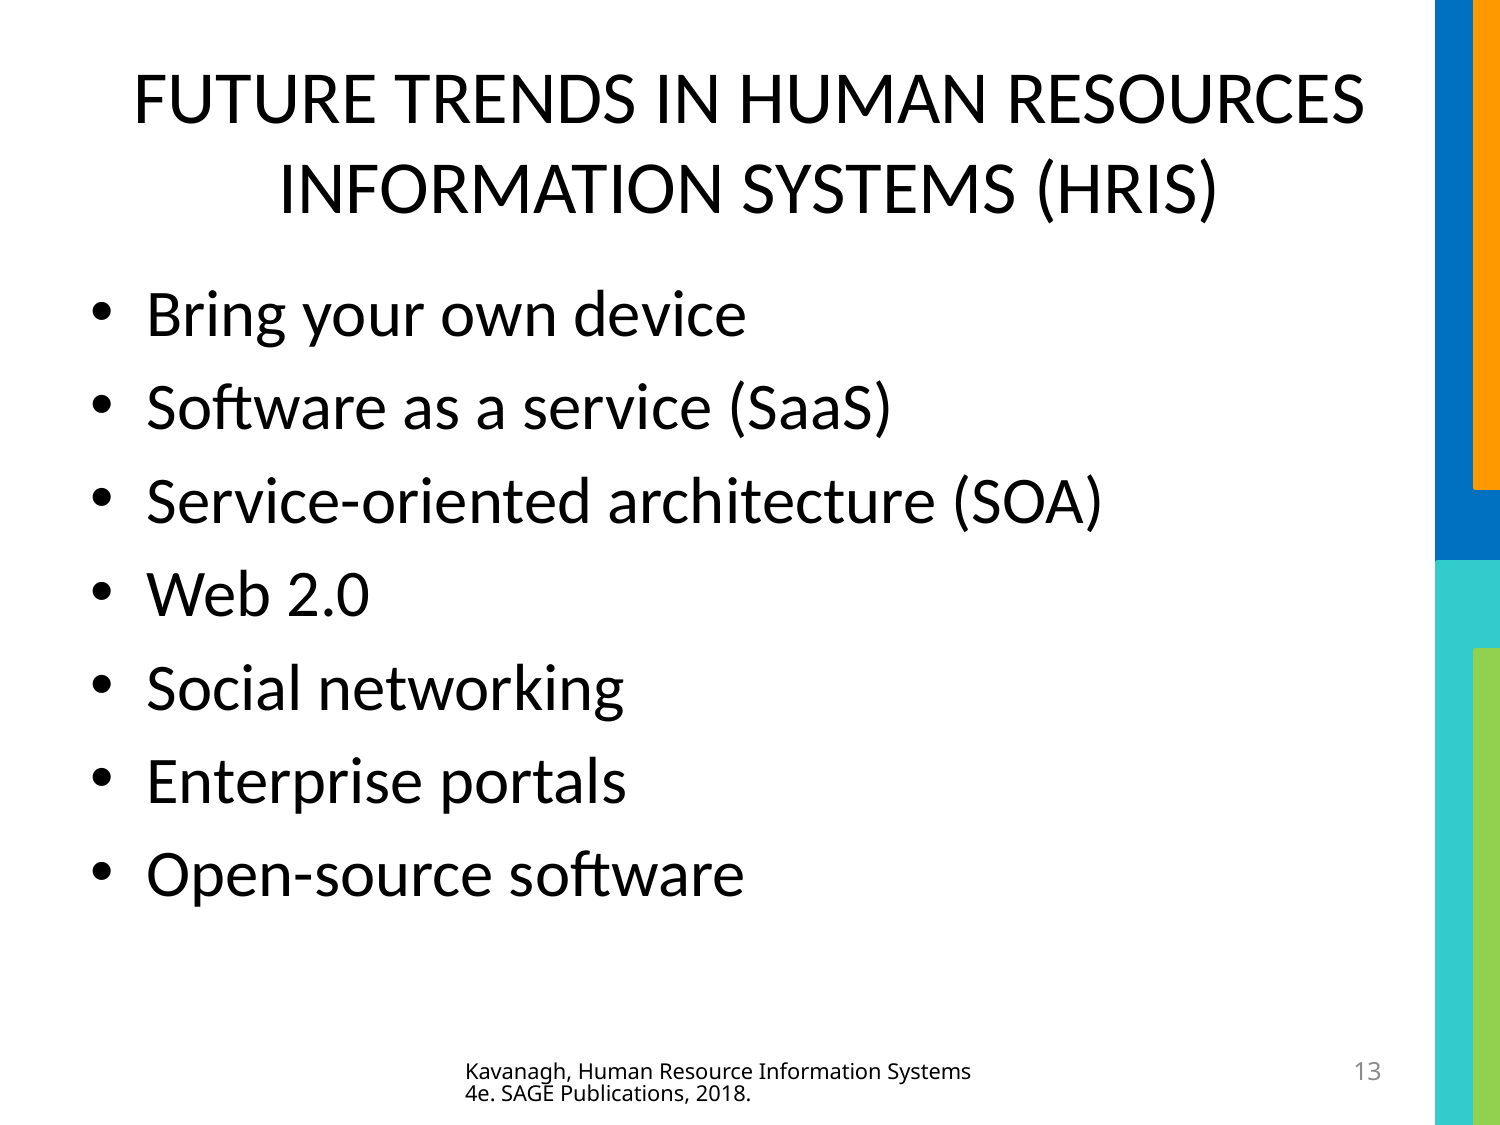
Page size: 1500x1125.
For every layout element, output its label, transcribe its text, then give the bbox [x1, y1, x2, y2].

slide_number 13 [1059, 1042, 1397, 1103]
title FUTURE TRENDS IN HUMAN RESOURCES INFORMATION SYSTEMS (HRIS) [75, 45, 1425, 233]
list Bring your own device Software as a service (SaaS) Service-oriented architecture (SOA) Web 2.0 Social networking Enterprise portals Open-source software [75, 262, 1425, 1005]
footer Kavanagh, Human Resource Information Systems 4e. SAGE Publications, 2018. [450, 1042, 1004, 1103]
